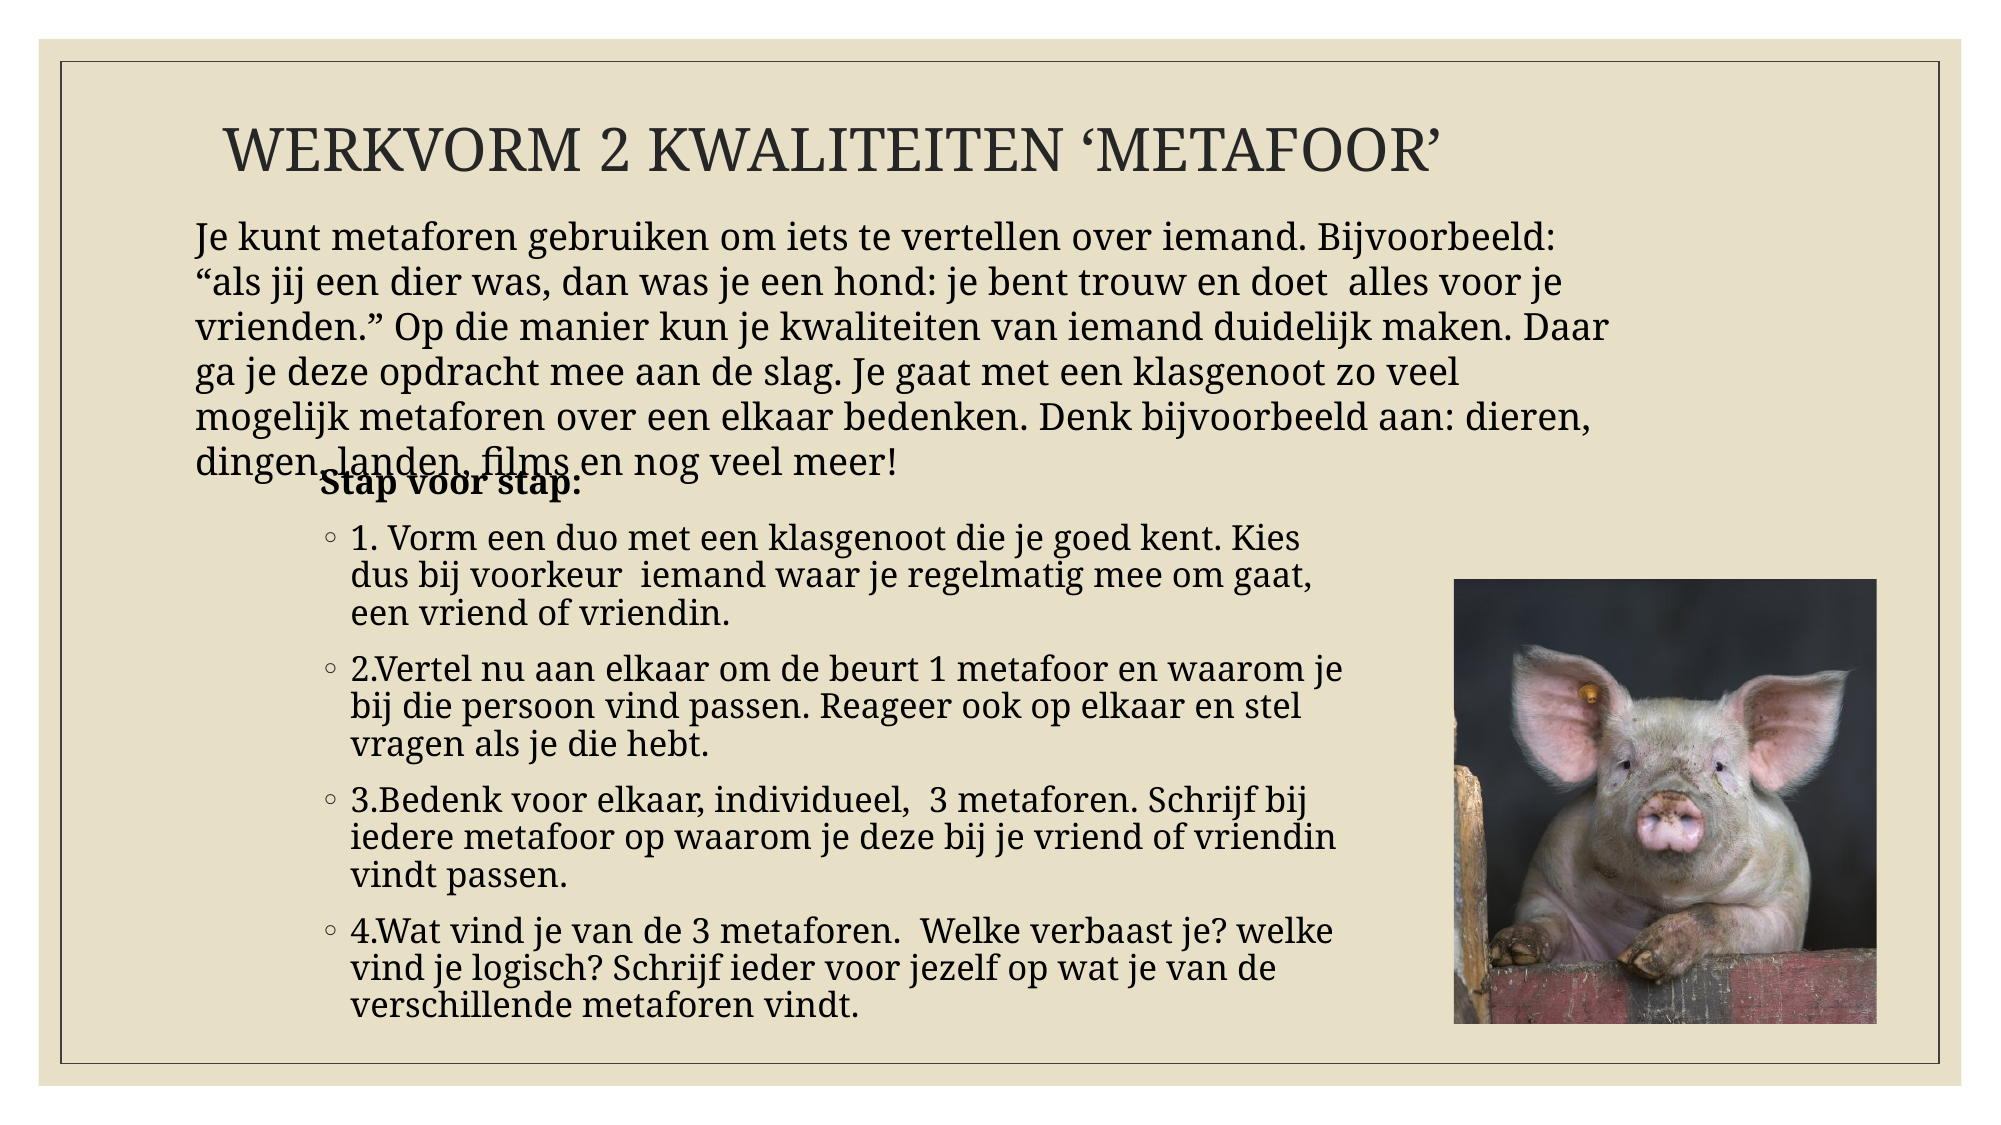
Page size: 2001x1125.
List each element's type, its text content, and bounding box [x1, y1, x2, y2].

list Stap voor stap: 1. Vorm een duo met een klasgenoot die je goed kent. Kies dus bij voorkeur iemand waar je regelmatig mee om gaat, een vriend of vriendin. 2.Vertel nu aan elkaar om de beurt 1 metafoor en waarom je bij die persoon vind passen. Reageer ook op elkaar en stel vragen als je die hebt. 3.Bedenk voor elkaar, individueel, 3 metaforen. Schrijf bij iedere metafoor op waarom je deze bij je vriend of vriendin vindt passen. 4.Wat vind je van de 3 metaforen. Welke verbaast je? welke vind je logisch? Schrijf ieder voor jezelf op wat je van de verschillende metaforen vindt. [305, 494, 1371, 1030]
title WERKVORM 2 KWALITEITEN ‘METAFOOR’ [207, 128, 1793, 284]
text_box Je kunt metaforen gebruiken om iets te vertellen over iemand. Bijvoorbeeld: “als jij een dier was, dan was je een hond: je bent trouw en doet alles voor je vrienden.” Op die manier kun je kwaliteiten van iemand duidelijk maken. Daar ga je deze opdracht mee aan de slag. Je gaat met een klasgenoot zo veel mogelijk metaforen over een elkaar bedenken. Denk bijvoorbeeld aan: dieren, dingen, landen, films en nog veel meer! [180, 205, 1627, 494]
picture [1453, 579, 1877, 1024]
